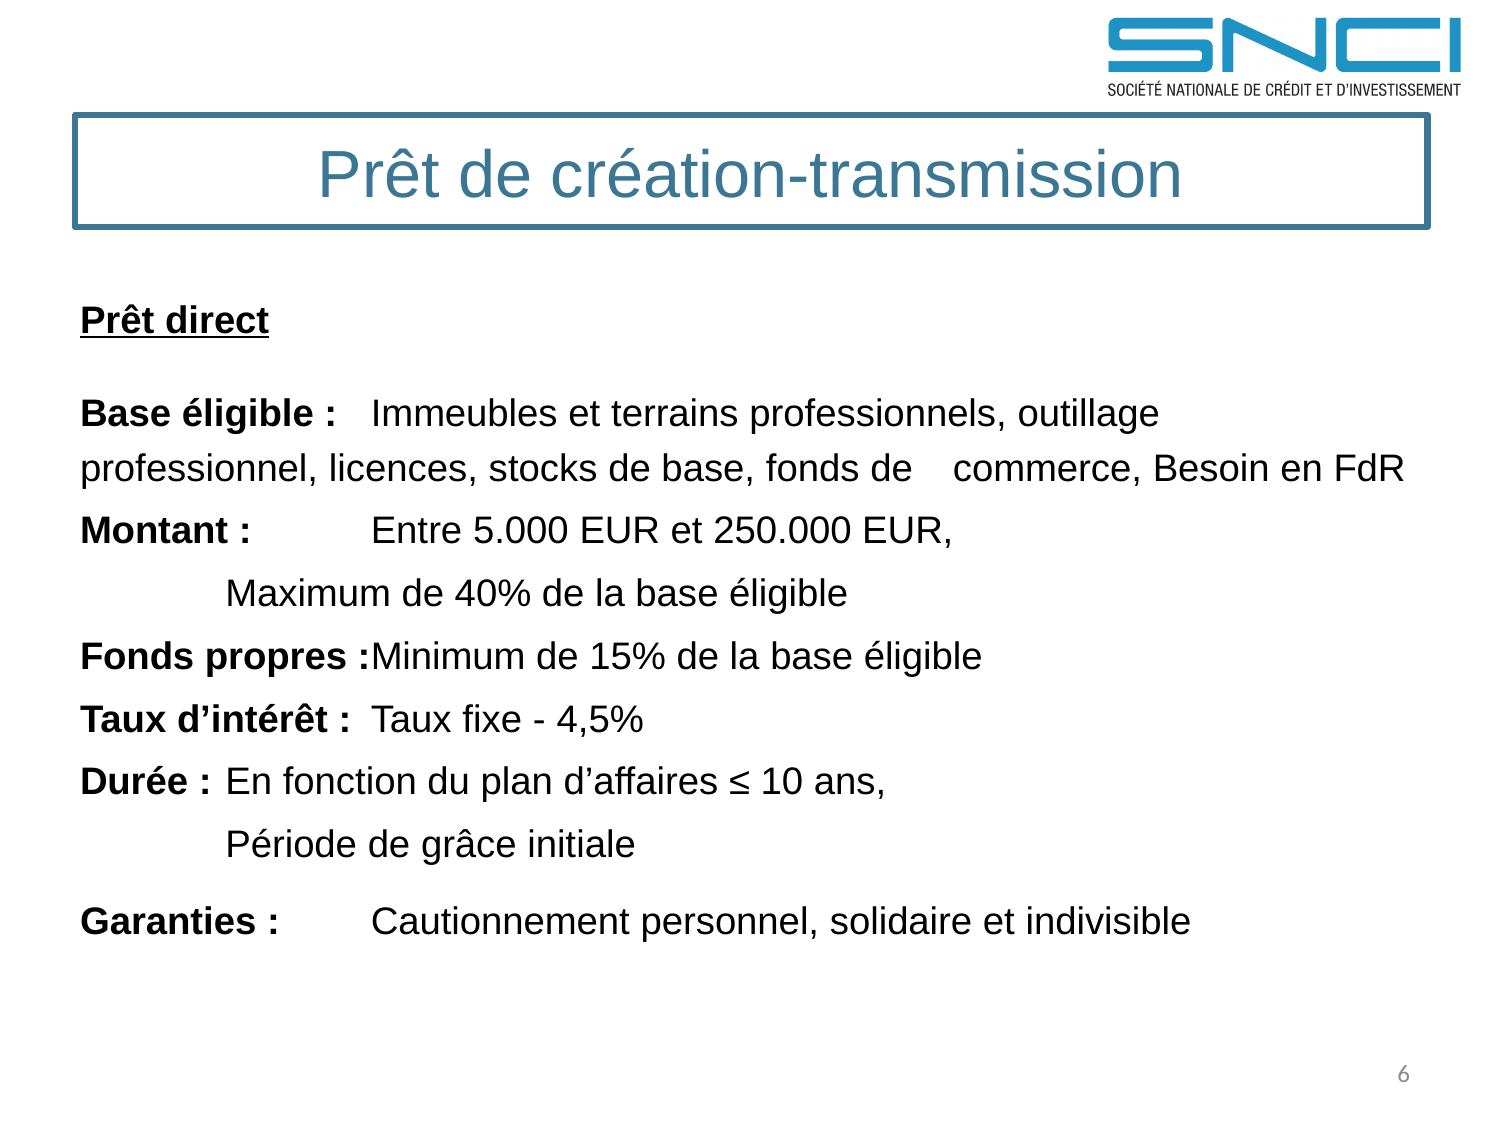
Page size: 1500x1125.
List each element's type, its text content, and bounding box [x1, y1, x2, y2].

list Prêt direct Base éligible : Immeubles et terrains professionnels, outillage professionnel, licences, stocks de base, fonds de commerce, Besoin en FdR Montant : Entre 5.000 EUR et 250.000 EUR, Maximum de 40% de la base éligible Fonds propres : Minimum de 15% de la base éligible Taux d’intérêt : Taux fixe - 4,5% Durée : En fonction du plan d’affaires ≤ 10 ans, Période de grâce initiale Garanties : Cautionnement personnel, solidaire et indivisible [64, 278, 1455, 1062]
picture [1105, 14, 1465, 100]
title Prêt de création-transmission [73, 113, 1430, 229]
slide_number 6 [1074, 1042, 1425, 1103]
